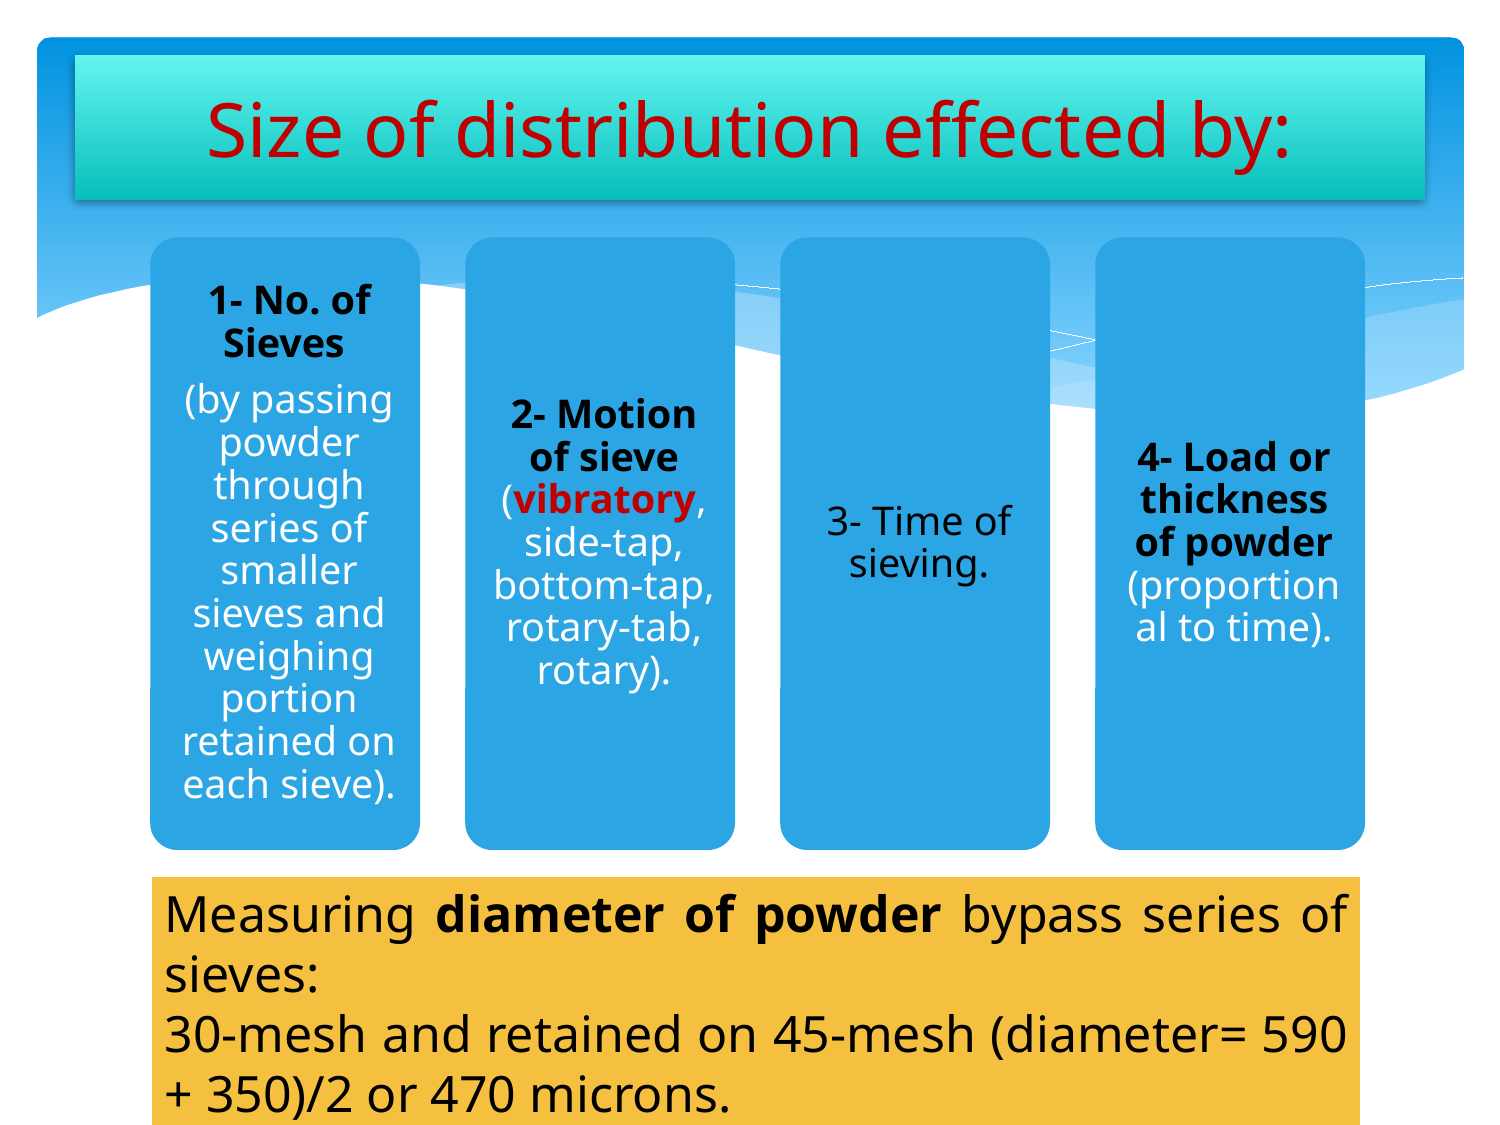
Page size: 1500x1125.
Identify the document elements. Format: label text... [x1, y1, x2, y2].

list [149, 237, 1366, 851]
text_box Measuring diameter of powder bypass series of sieves: 30-mesh and retained on 45-mesh (diameter= 590 + 350)/2 or 470 microns. [148, 873, 1364, 1125]
title Size of distribution effected by: [75, 55, 1425, 200]
